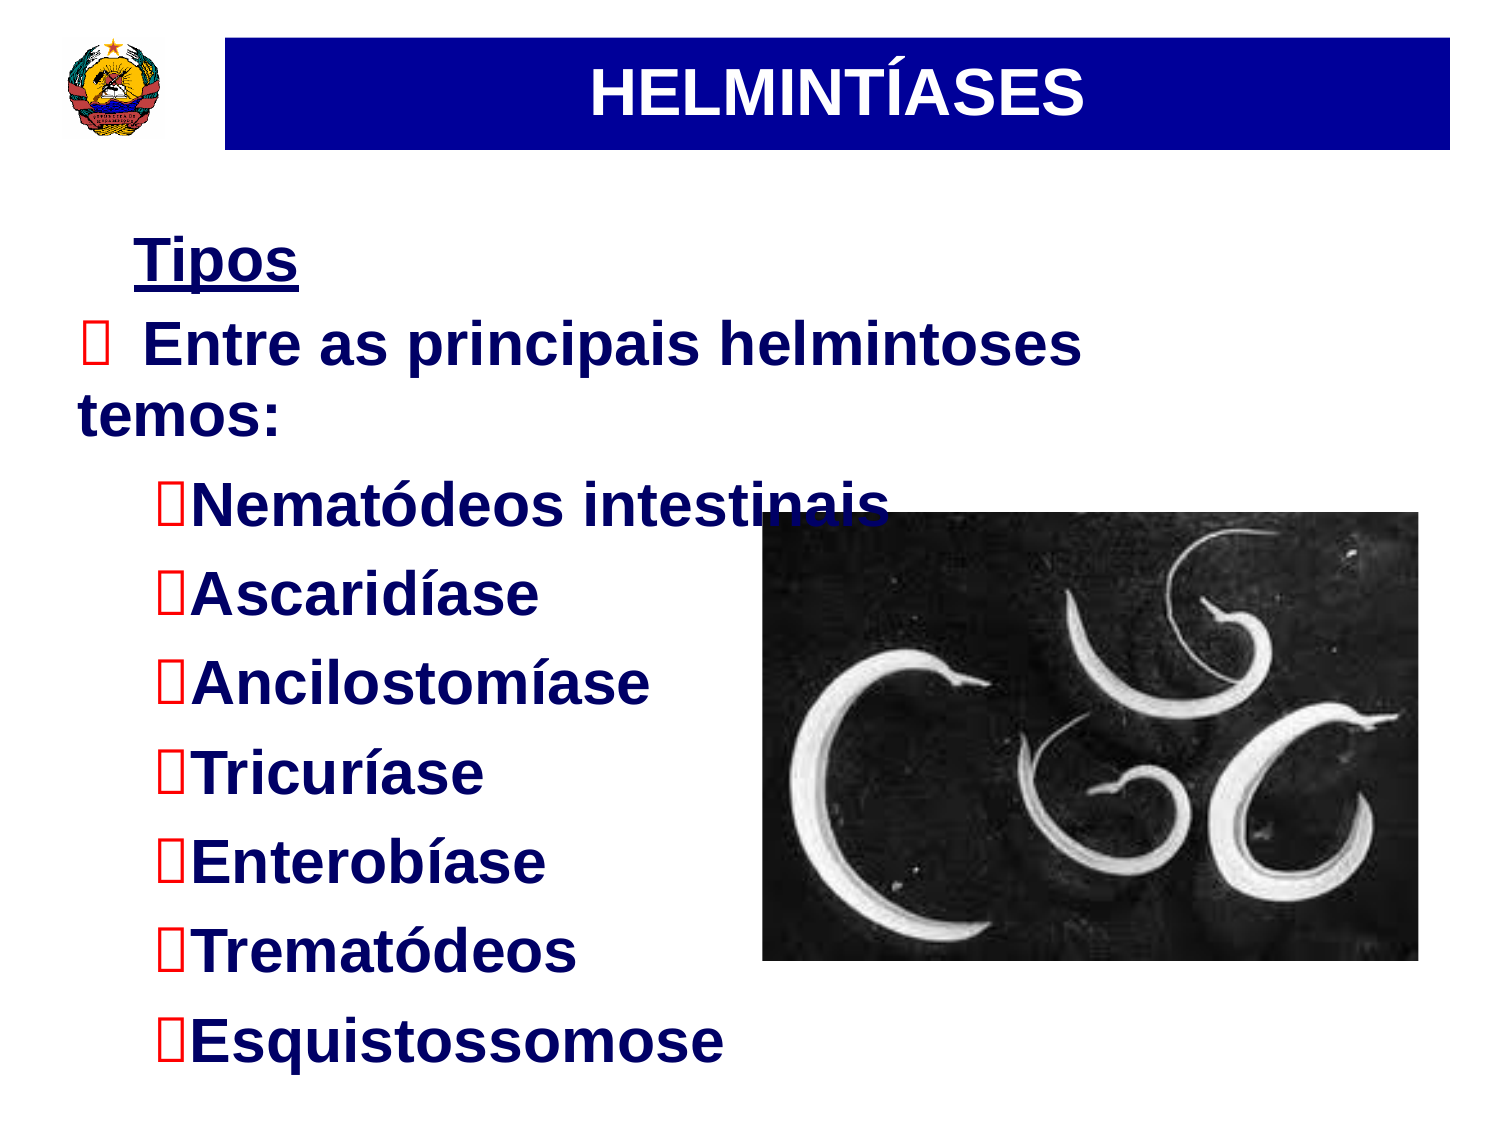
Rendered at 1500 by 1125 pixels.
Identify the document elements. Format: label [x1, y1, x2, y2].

text_box [62, 37, 165, 139]
text_box [75, 228, 1419, 1094]
text_box [225, 37, 1450, 150]
